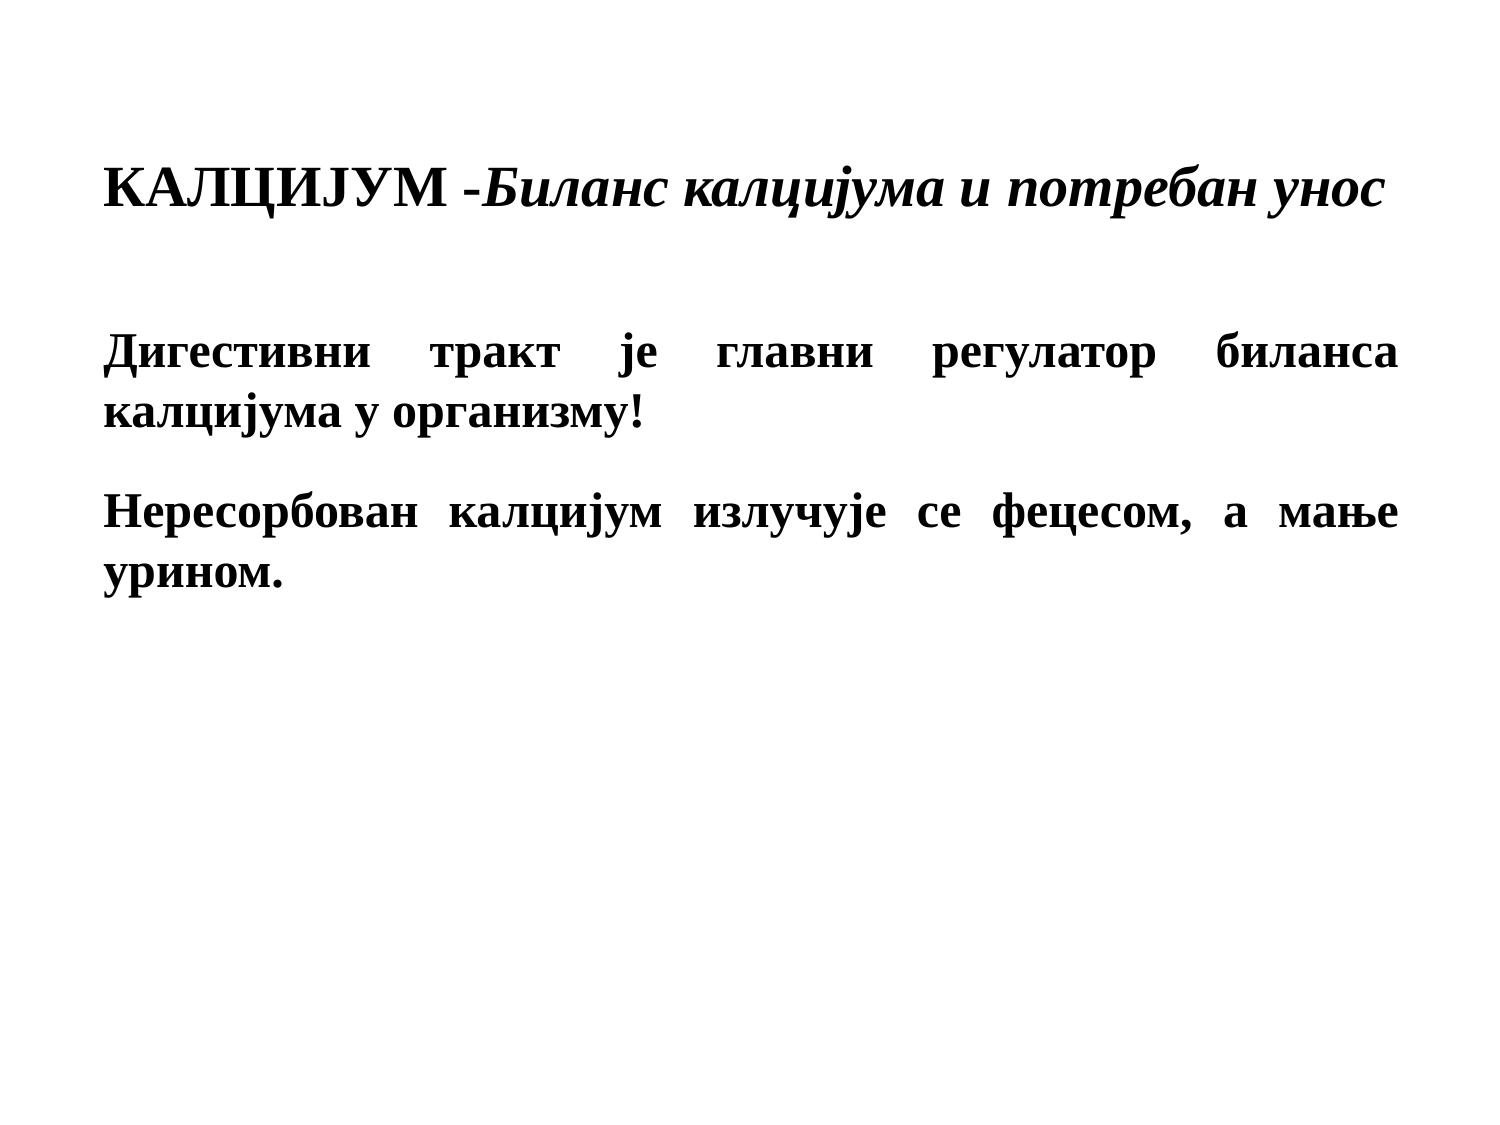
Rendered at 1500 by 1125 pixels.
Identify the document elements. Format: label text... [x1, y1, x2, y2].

text_box КАЛЦИЈУМ -Биланс калцијума и потребан унос Дигестивни тракт је главни регулатор биланса калцијума у организму! Нересорбован калцијум излучује се фецесом, а мање урином. [88, 140, 1414, 606]
